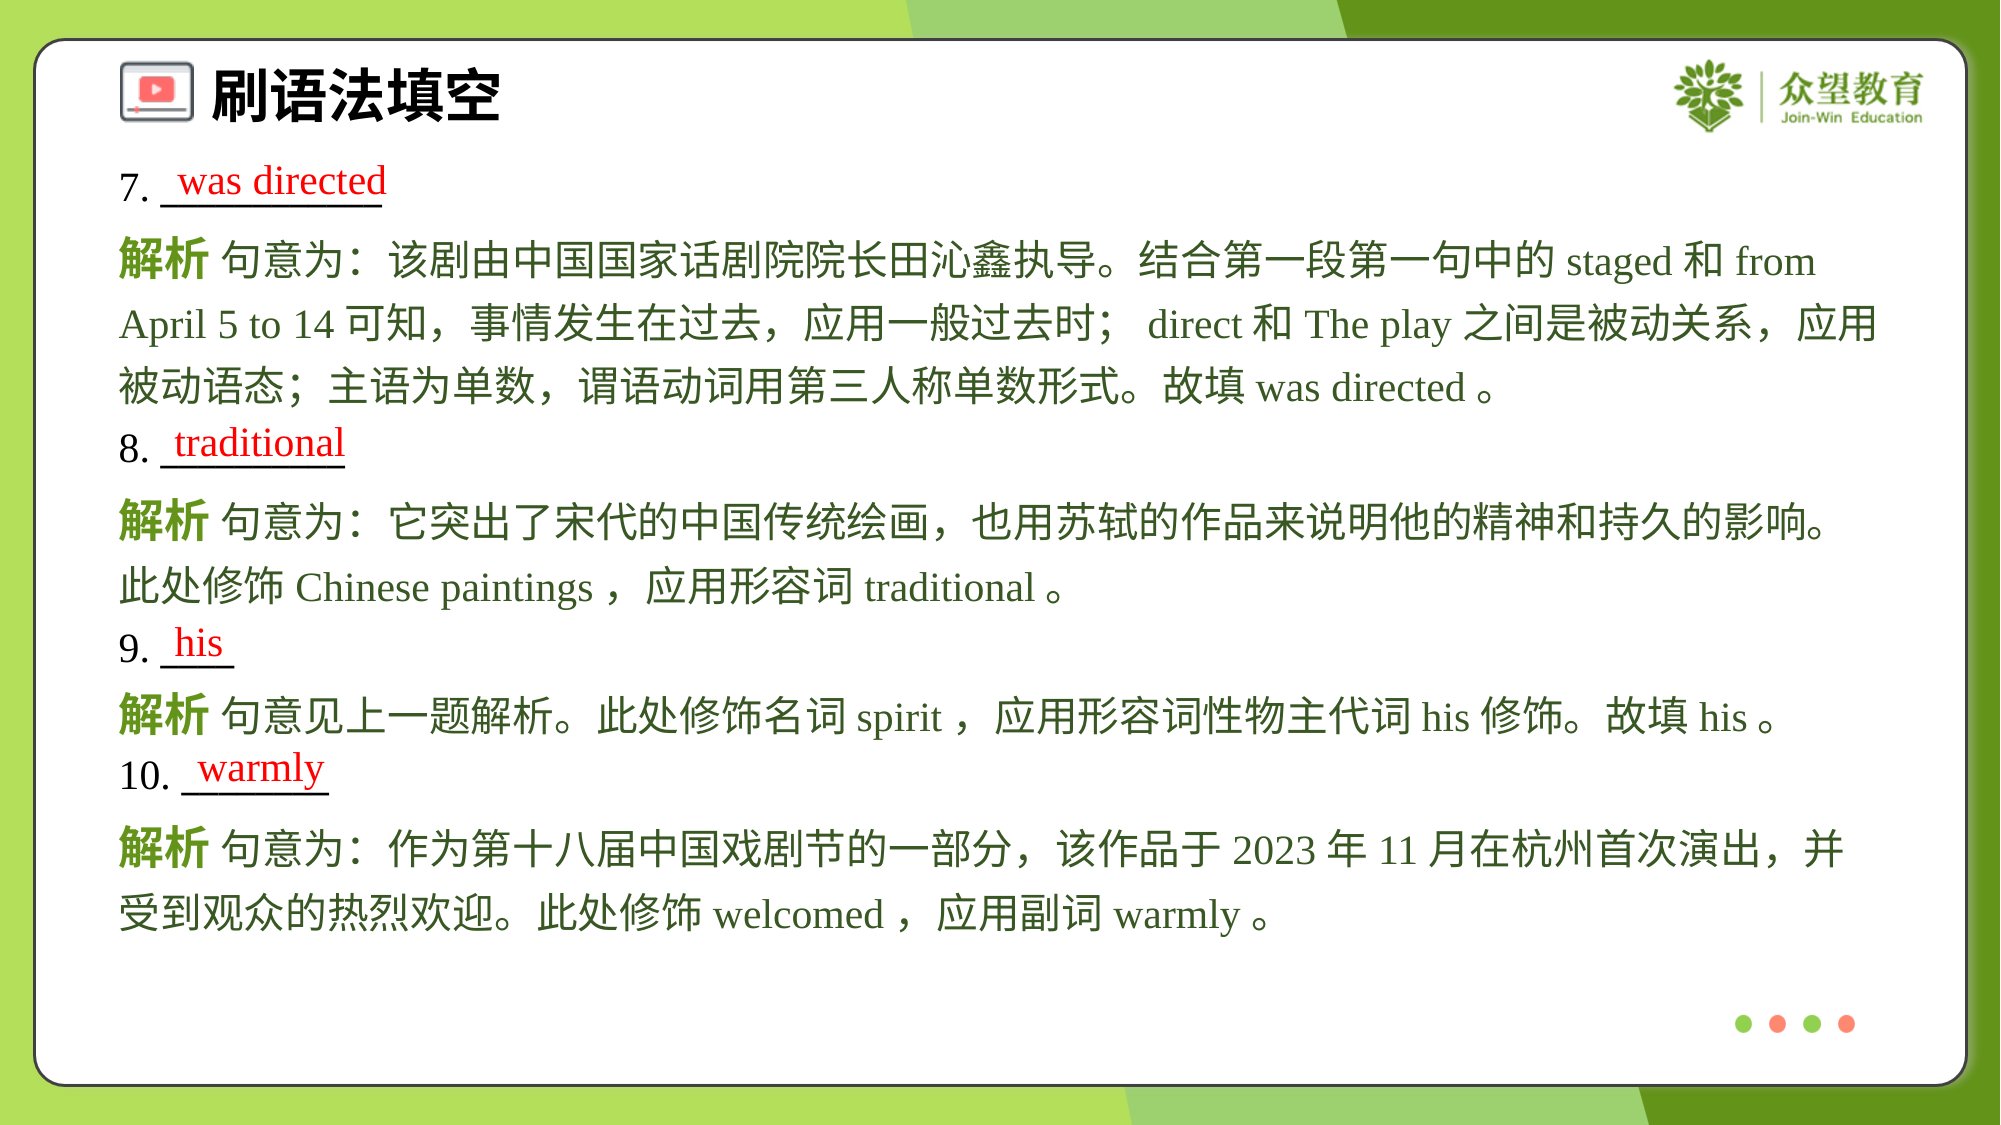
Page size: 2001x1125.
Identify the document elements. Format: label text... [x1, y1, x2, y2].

text_box 解析 句意为：它突出了宋代的中国传统绘画，也用苏轼的作品来说明他的精神和持久的影响。此处修饰Chinese paintings，应用形容词traditional。 [118, 478, 1883, 605]
text_box 解析 句意为：作为第十八届中国戏剧节的一部分，该作品于2023年11月在杭州首次演出，并受到观众的热烈欢迎。此处修饰welcomed，应用副词warmly。 [118, 805, 1883, 932]
text_box 解析 句意为：该剧由中国国家话剧院院长田沁鑫执导。结合第一段第一句中的staged和from April 5 to 14可知，事情发生在过去，应用一般过去时；direct和The play之间是被动关系，应用被动语态；主语为单数，谓语动词用第三人称单数形式。故填was directed。 [118, 215, 1883, 405]
text_box 8. __________ [118, 408, 1883, 466]
text_box his [170, 602, 228, 660]
text_box 10. ________ [118, 735, 1883, 793]
text_box 解析 句意见上一题解析。此处修饰名词spirit，应用形容词性物主代词his修饰。故填his。 [118, 671, 1883, 734]
text_box 7. ____________ [118, 146, 1883, 204]
picture [0, 0, 2000, 1125]
text_box warmly [192, 727, 330, 785]
text_box traditional [170, 402, 350, 460]
text_box 9. ____ [118, 608, 1883, 666]
text_box was directed [167, 140, 397, 198]
